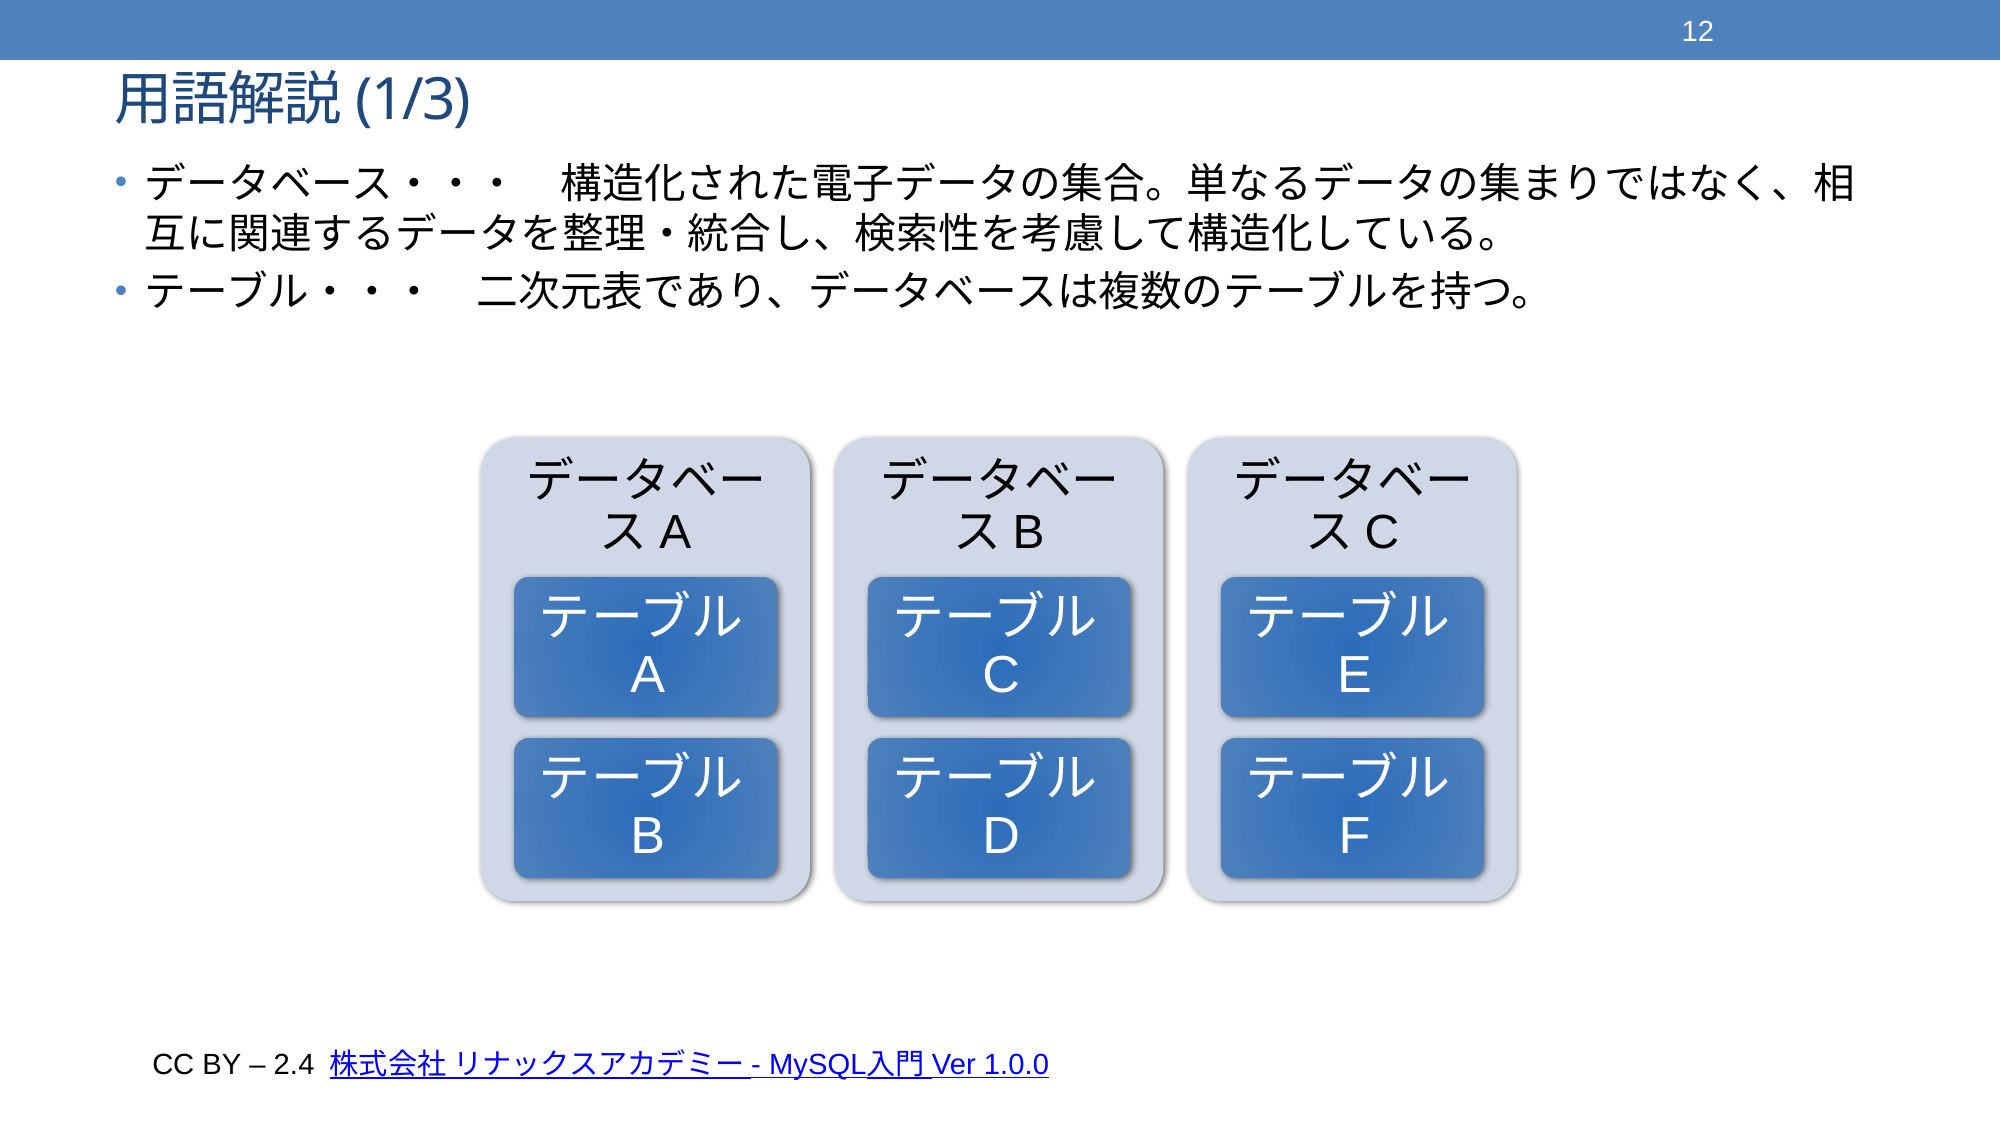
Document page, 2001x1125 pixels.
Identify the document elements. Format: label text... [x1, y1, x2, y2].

text_box CC BY – 2.4 株式会社 リナックスアカデミー - MySQL入門 Ver 1.0.0 [137, 1038, 1087, 1096]
slide_number 12 [1666, 3, 1900, 57]
list データベース・・・ 構造化された電子データの集合。単なるデータの集まりではなく、相互に関連するデータを整理・統合し、検索性を考慮して構造化している。 テーブル・・・ 二次元表であり、データベースは複数のテーブルを持つ。 [99, 149, 1900, 1063]
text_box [480, 438, 1518, 902]
title 用語解説(1/3) [99, 59, 1900, 133]
